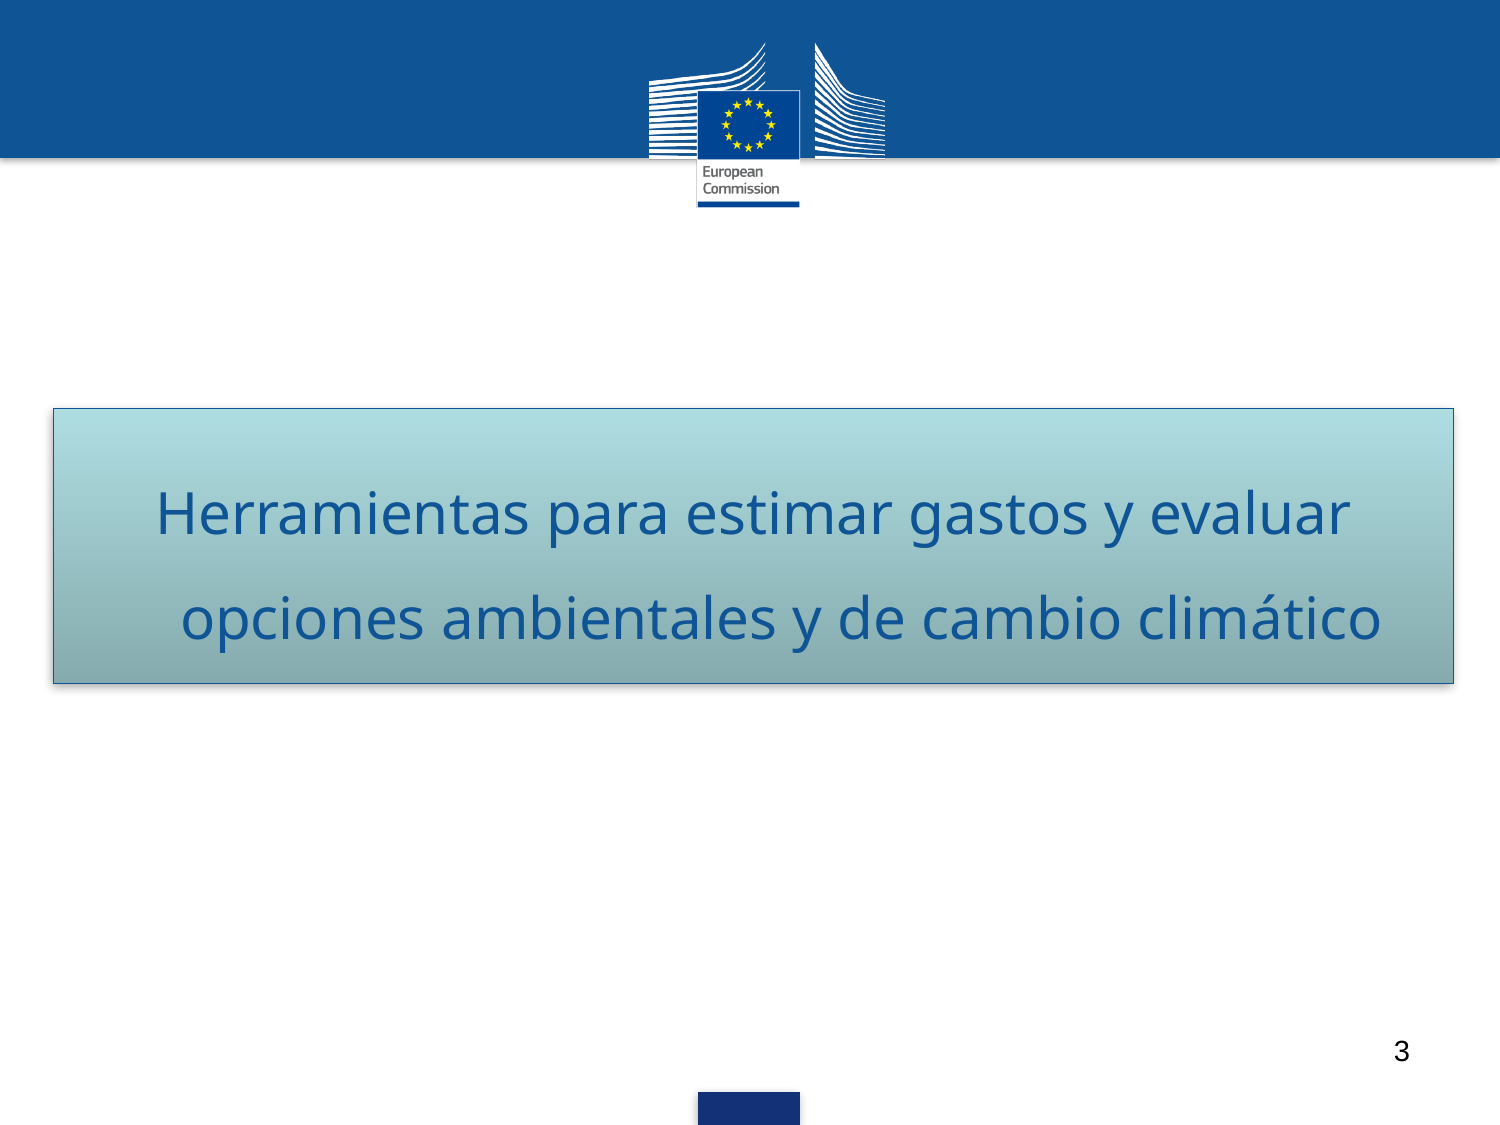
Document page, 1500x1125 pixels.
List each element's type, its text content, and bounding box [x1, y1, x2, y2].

list Herramientas para estimar gastos y evaluar opciones ambientales y de cambio climático [53, 408, 1454, 684]
slide_number 3 [1074, 1024, 1426, 1103]
picture [649, 42, 885, 208]
